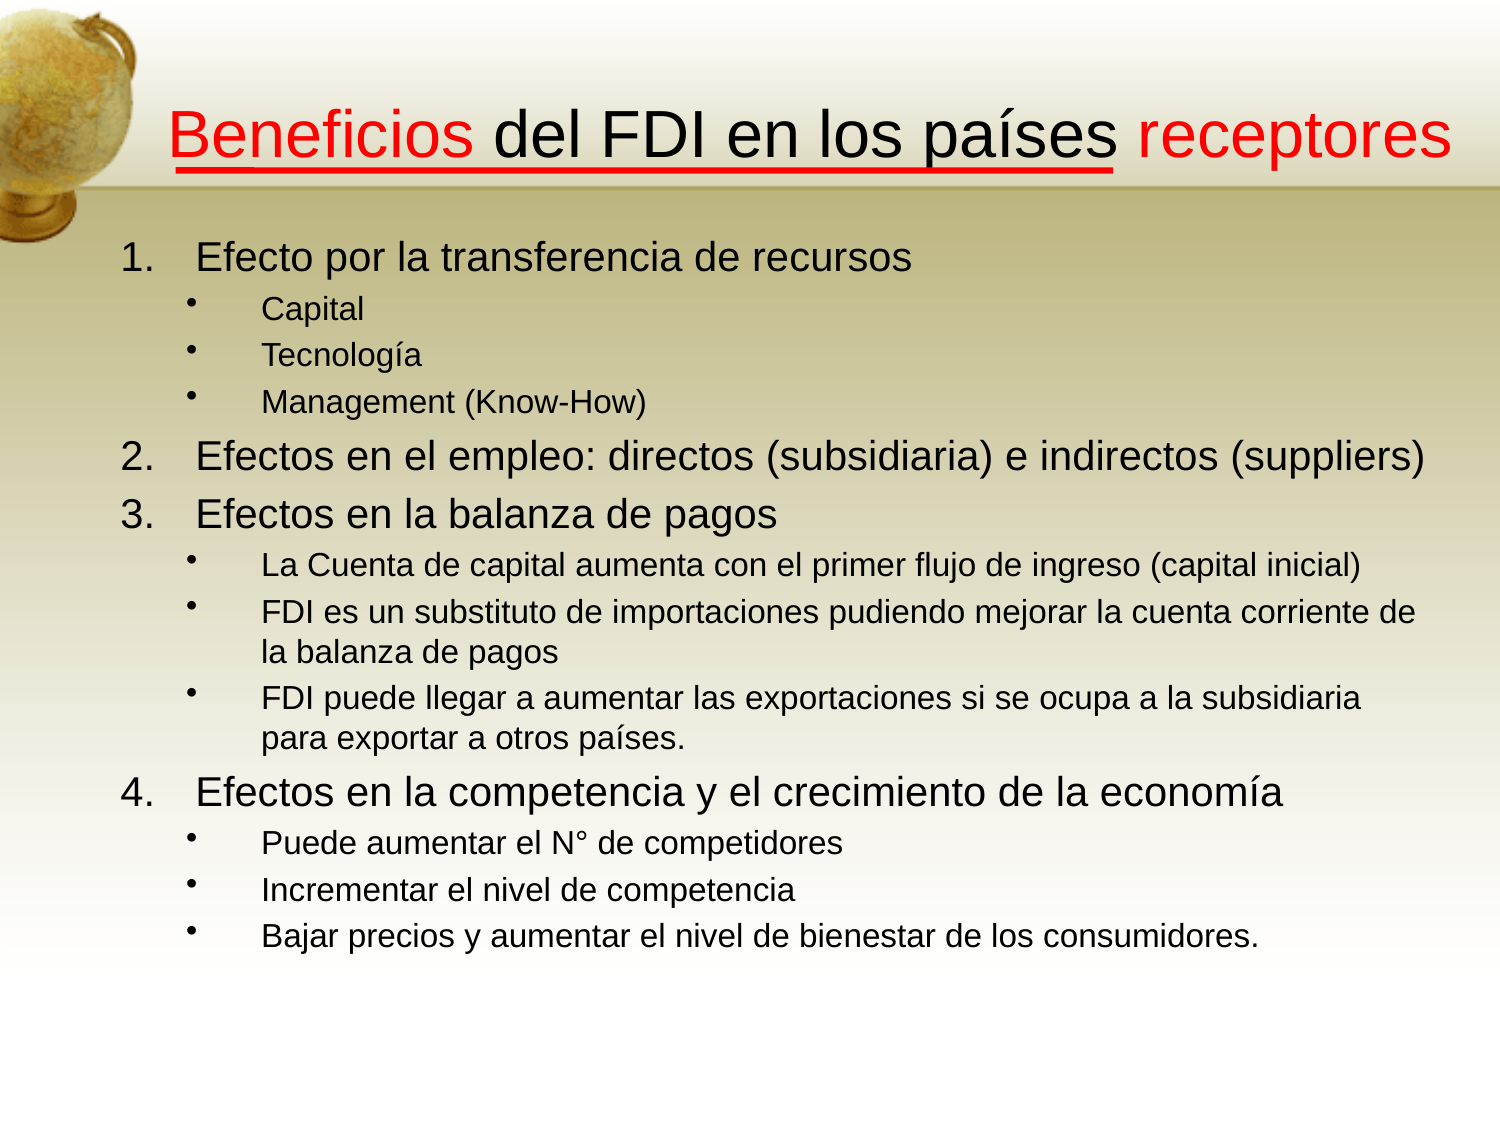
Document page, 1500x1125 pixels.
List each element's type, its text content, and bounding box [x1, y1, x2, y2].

list Efecto por la transferencia de recursos Capital Tecnología Management (Know-How) Efectos en el empleo: directos (subsidiaria) e indirectos (suppliers) Efectos en la balanza de pagos La Cuenta de capital aumenta con el primer flujo de ingreso (capital inicial) FDI es un substituto de importaciones pudiendo mejorar la cuenta corriente de la balanza de pagos FDI puede llegar a aumentar las exportaciones si se ocupa a la subsidiaria para exportar a otros países. Efectos en la competencia y el crecimiento de la economía Puede aumentar el N° de competidores Incrementar el nivel de competencia Bajar precios y aumentar el nivel de bienestar de los consumidores. [105, 222, 1454, 1091]
picture [0, 0, 1500, 1125]
title Beneficios del FDI en los países receptores [152, 36, 1482, 179]
